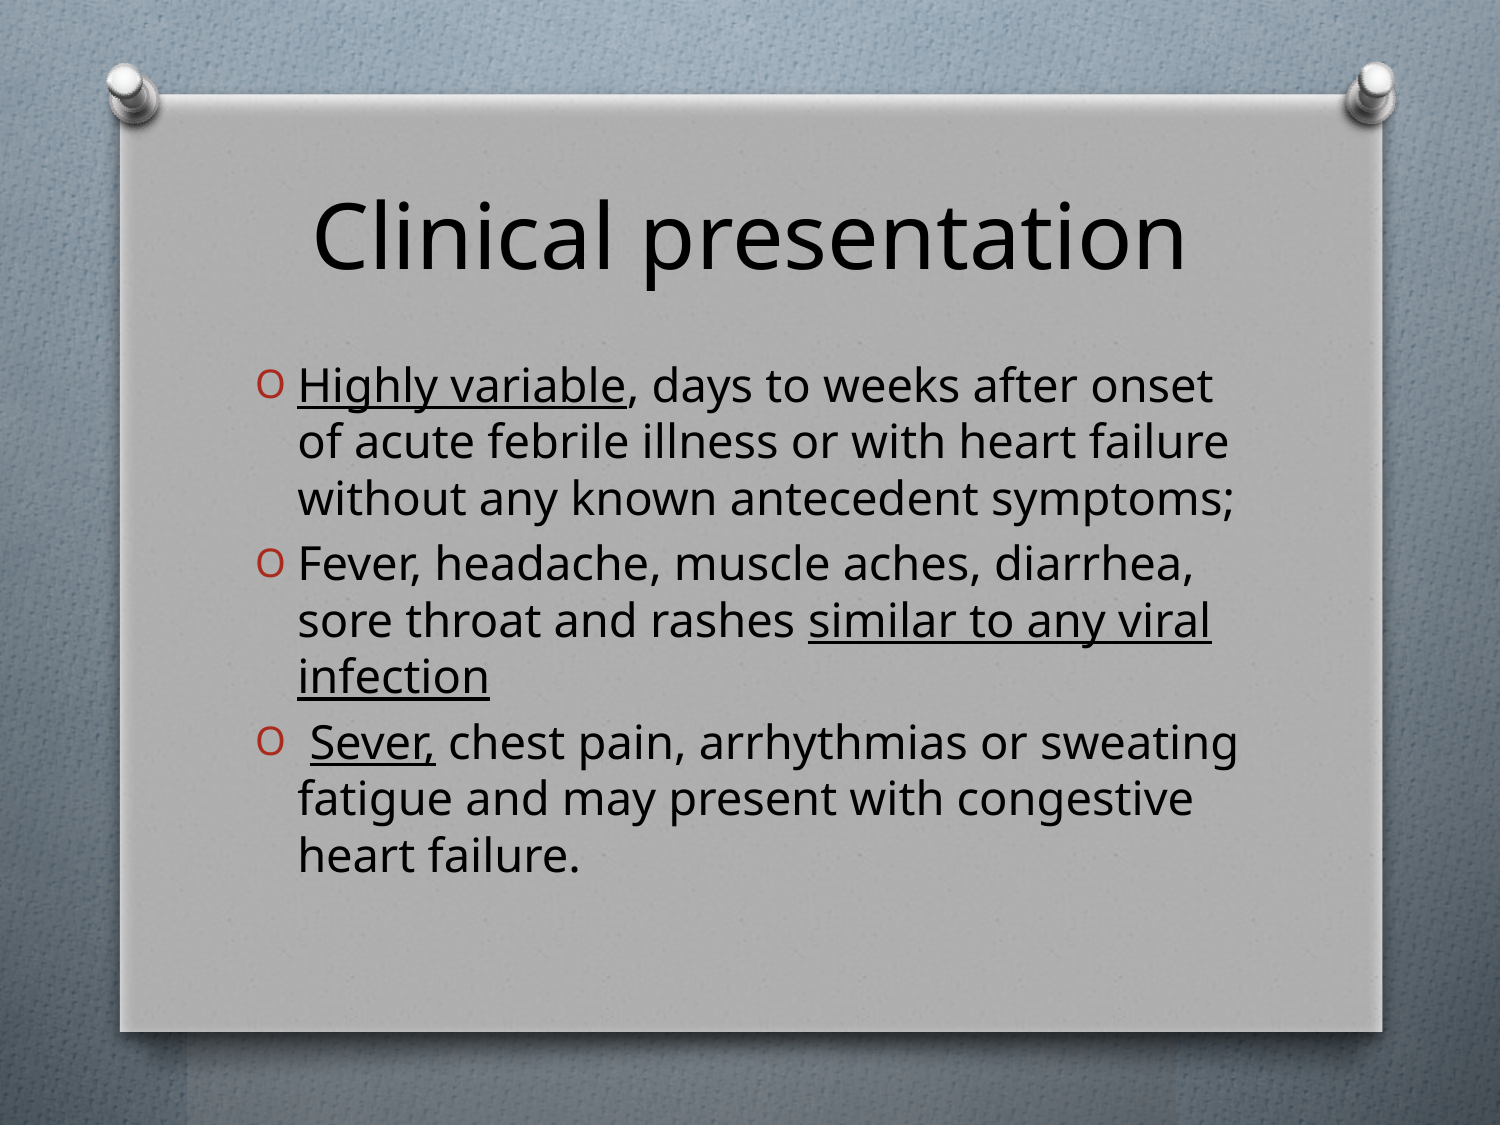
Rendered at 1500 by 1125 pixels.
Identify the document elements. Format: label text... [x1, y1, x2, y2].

picture [1317, 35, 1439, 156]
title Clinical presentation [179, 134, 1323, 332]
picture [75, 29, 198, 153]
list Highly variable, days to weeks after onset of acute febrile illness or with heart failure without any known antecedent symptoms; Fever, headache, muscle aches, diarrhea, sore throat and rashes similar to any viral infection Sever, chest pain, arrhythmias or sweating fatigue and may present with congestive heart failure. [240, 347, 1257, 939]
